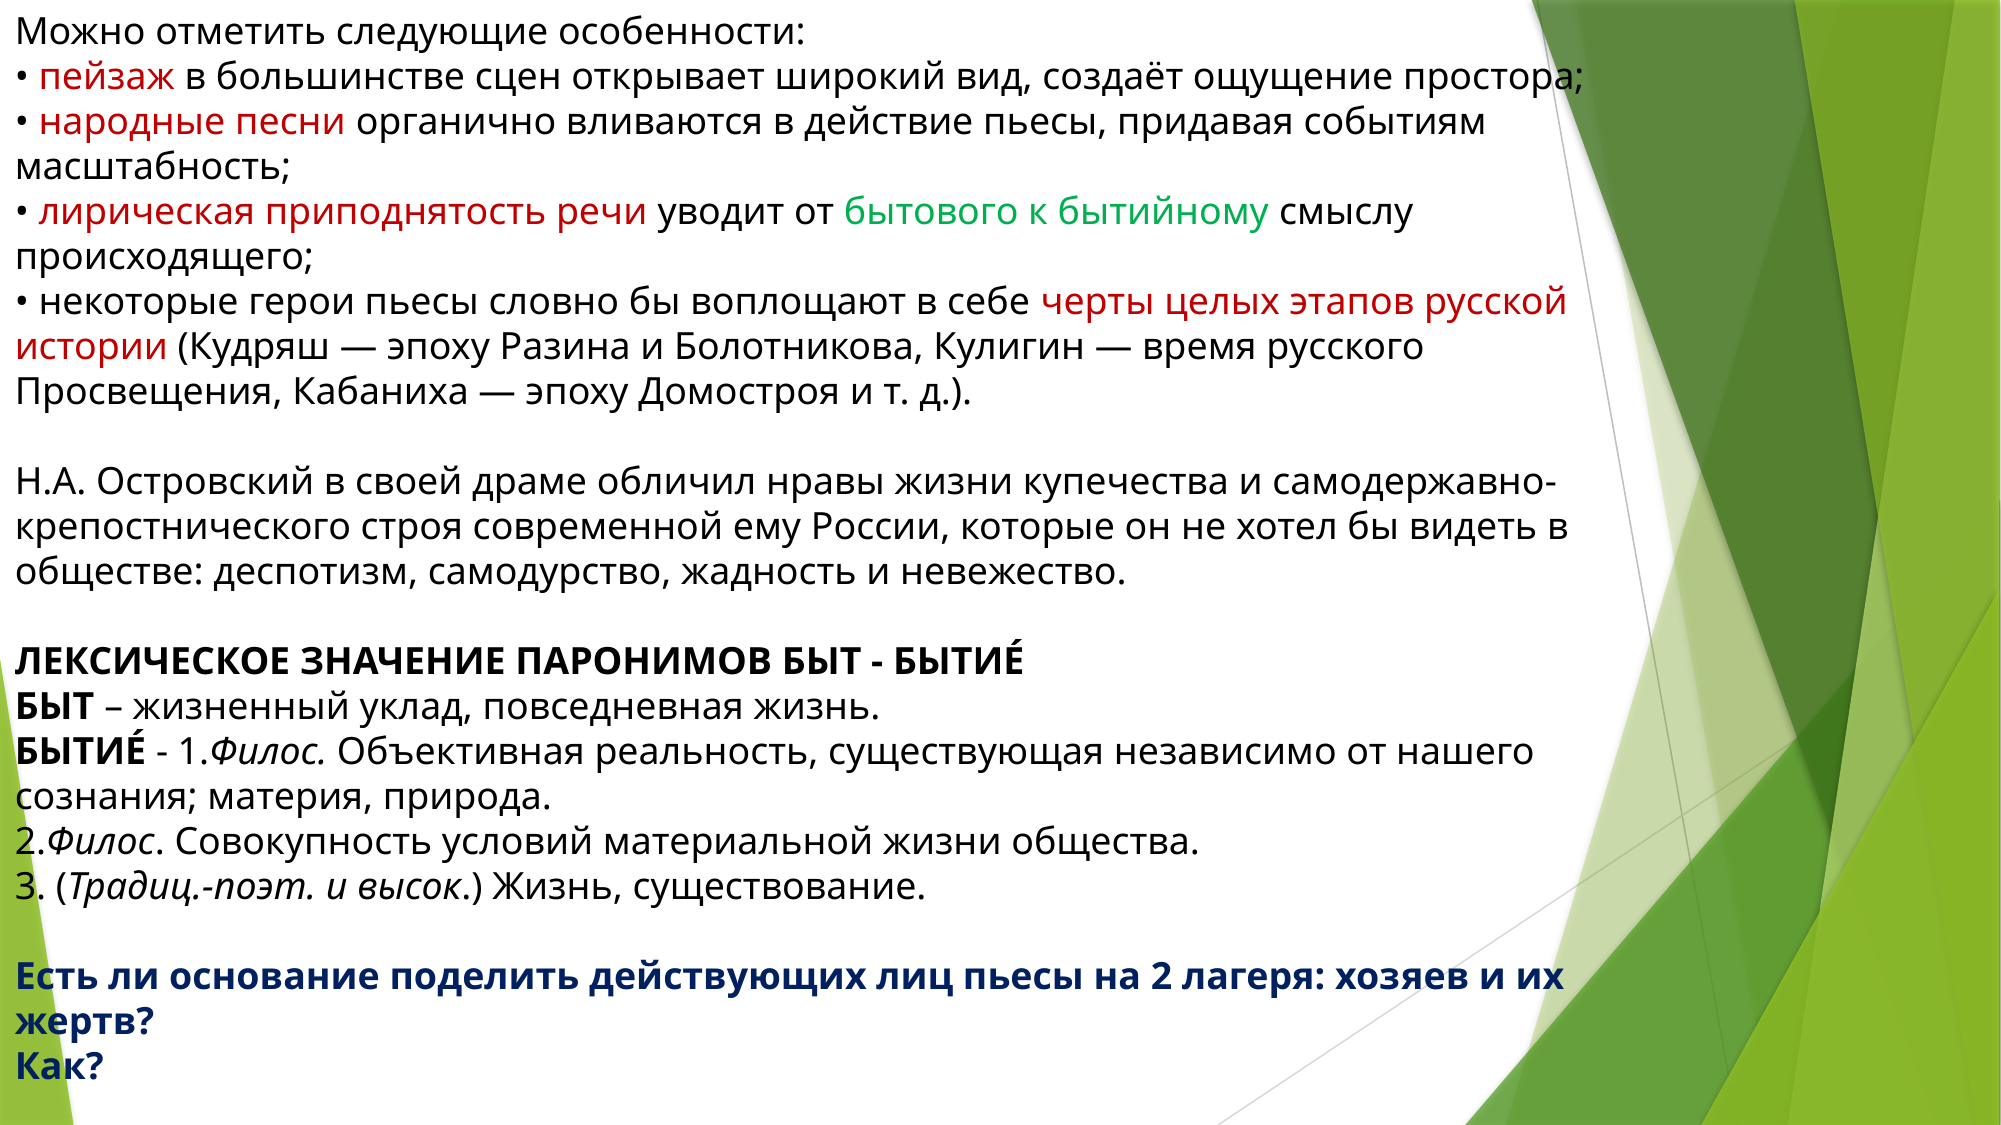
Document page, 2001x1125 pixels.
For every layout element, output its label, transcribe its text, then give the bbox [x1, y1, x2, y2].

text_box Можно отметить следующие особенности: • пейзаж в большинстве сцен открывает широкий вид, создаёт ощущение простора; • народные песни органично вливаются в действие пьесы, придавая событиям масштабность; • лирическая приподнятость речи уводит от бытового к бытийному смыслу происходящего; • некоторые герои пьесы словно бы воплощают в себе черты целых этапов русской истории (Кудряш — эпоху Разина и Болотникова, Кулигин — время русского Просвещения, Кабаниха — эпоху Домостроя и т. д.). Н.А. Островский в своей драме обличил нравы жизни купечества и самодержавно-крепостнического строя современной ему России, которые он не хотел бы видеть в обществе: деспотизм, самодурство, жадность и невежество. ЛЕКСИЧЕСКОЕ ЗНАЧЕНИЕ ПАРОНИМОВ БЫТ - БЫТИÉ БЫТ – жизненный уклад, повседневная жизнь. БЫТИÉ - 1.Филос. Объективная реальность, существующая независимо от нашего сознания; материя, природа. 2.Филос. Совокупность условий материальной жизни общества. 3. (Традиц.-поэт. и высок.) Жизнь, существование. Есть ли основание поделить действующих лиц пьесы на 2 лагеря: хозяев и их жертв? Как? Д/З: составить цитатную характеристику Кабанихи и Дикого. [0, 0, 1678, 1125]
